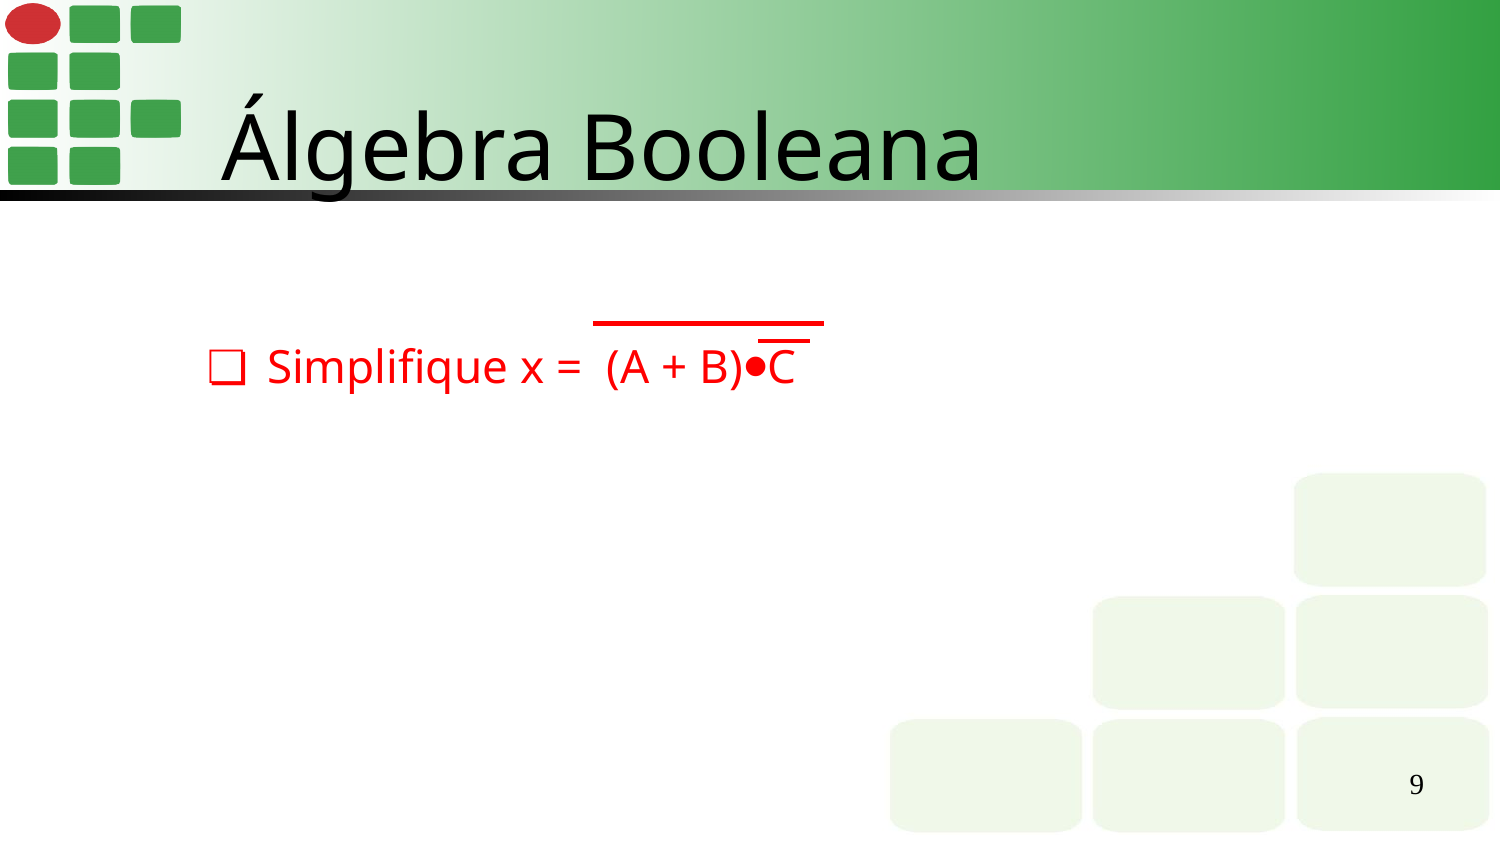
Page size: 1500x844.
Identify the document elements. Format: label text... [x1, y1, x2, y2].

text_box Simplifique x = (A + B)⦁C [177, 248, 1453, 434]
picture [803, 441, 1495, 835]
text_box Álgebra Booleana [206, 26, 1468, 207]
slide_number ‹#› [1075, 768, 1425, 827]
picture [5, 3, 181, 185]
